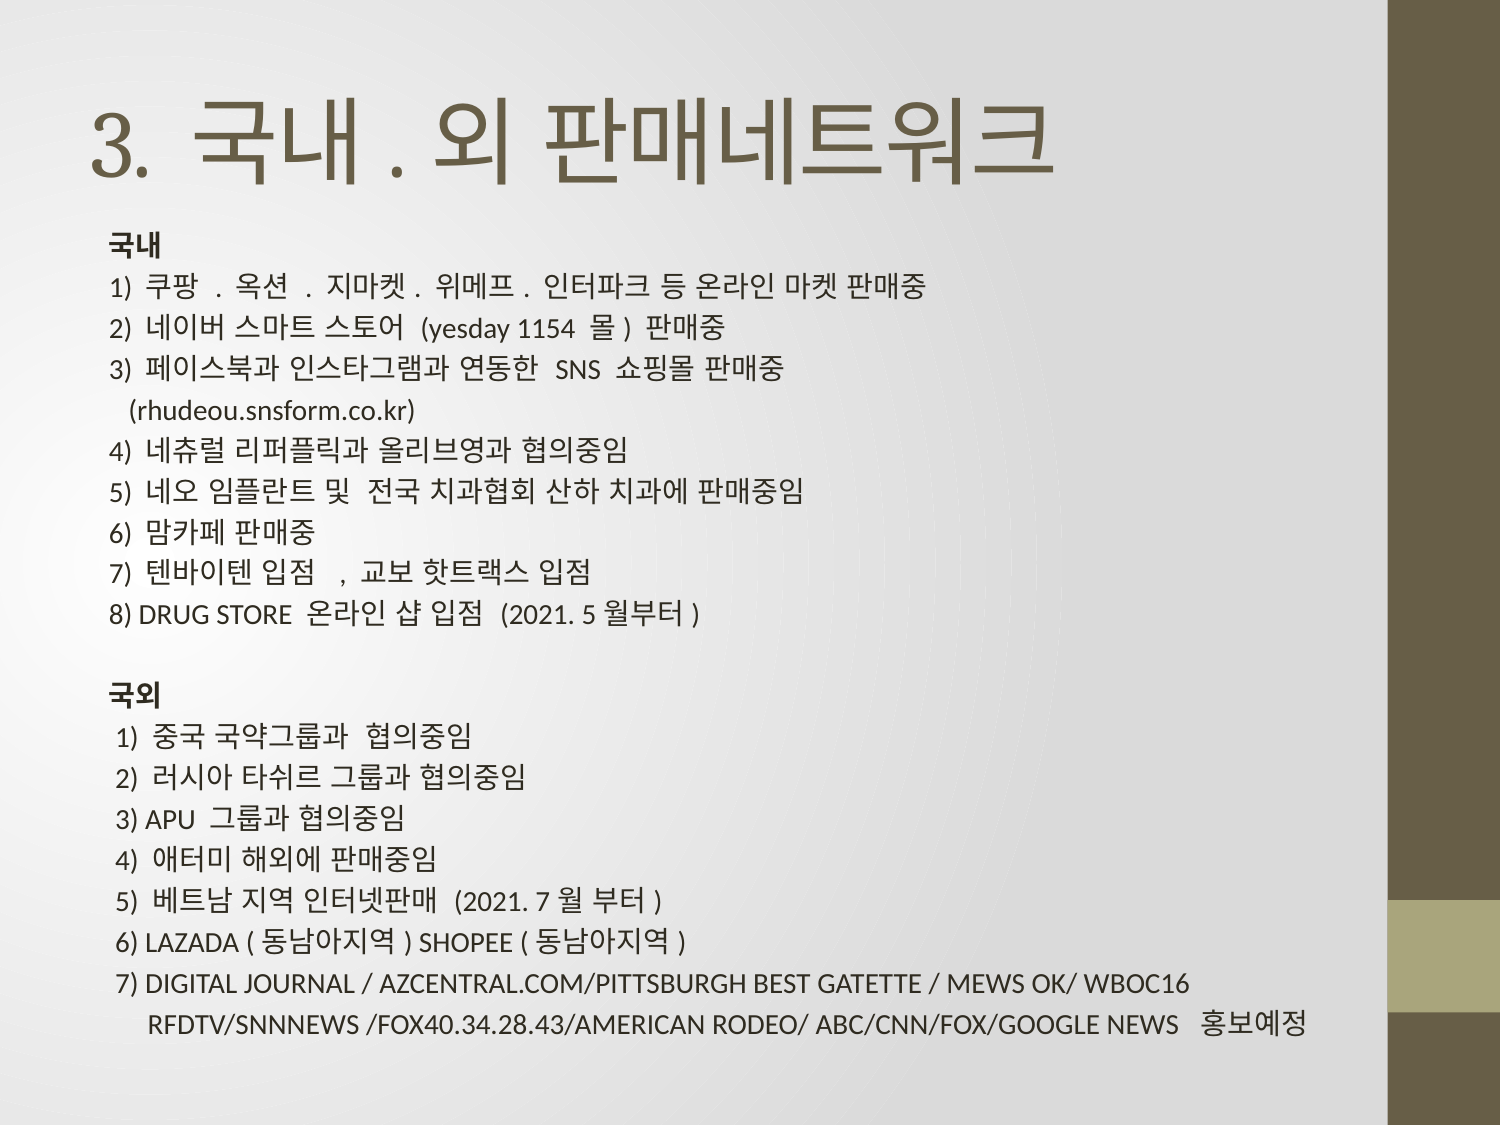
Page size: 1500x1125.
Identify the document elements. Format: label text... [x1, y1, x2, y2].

title 3. 국내.외 판매네트워크 [75, 45, 1325, 219]
list 국내 1) 쿠팡 . 옥션 . 지마켓. 위메프. 인터파크 등 온라인 마켓 판매중 2) 네이버 스마트 스토어 (yesday 1154 몰) 판매중 3) 페이스북과 인스타그램과 연동한 SNS 쇼핑몰 판매중 (rhudeou.snsform.co.kr) 4) 네츄럴 리퍼플릭과 올리브영과 협의중임 5) 네오 임플란트 및 전국 치과협회 산하 치과에 판매중임 6) 맘카페 판매중 7) 텐바이텐 입점 , 교보 핫트랙스 입점 8) DRUG STORE 온라인 샵 입점 (2021. 5월부터) 국외 1) 중국 국약그룹과 협의중임 2) 러시아 타쉬르 그룹과 협의중임 3) APU 그룹과 협의중임 4) 애터미 해외에 판매중임 5) 베트남 지역 인터넷판매 (2021. 7월 부터) 6) LAZADA (동남아지역) SHOPEE (동남아지역) 7) DIGITAL JOURNAL / AZCENTRAL.COM/PITTSBURGH BEST GATETTE / MEWS OK/ WBOC16 RFDTV/SNNNEWS /FOX40.34.28.43/AMERICAN RODEO/ ABC/CNN/FOX/GOOGLE NEWS 홍보예정 [75, 219, 1325, 1106]
